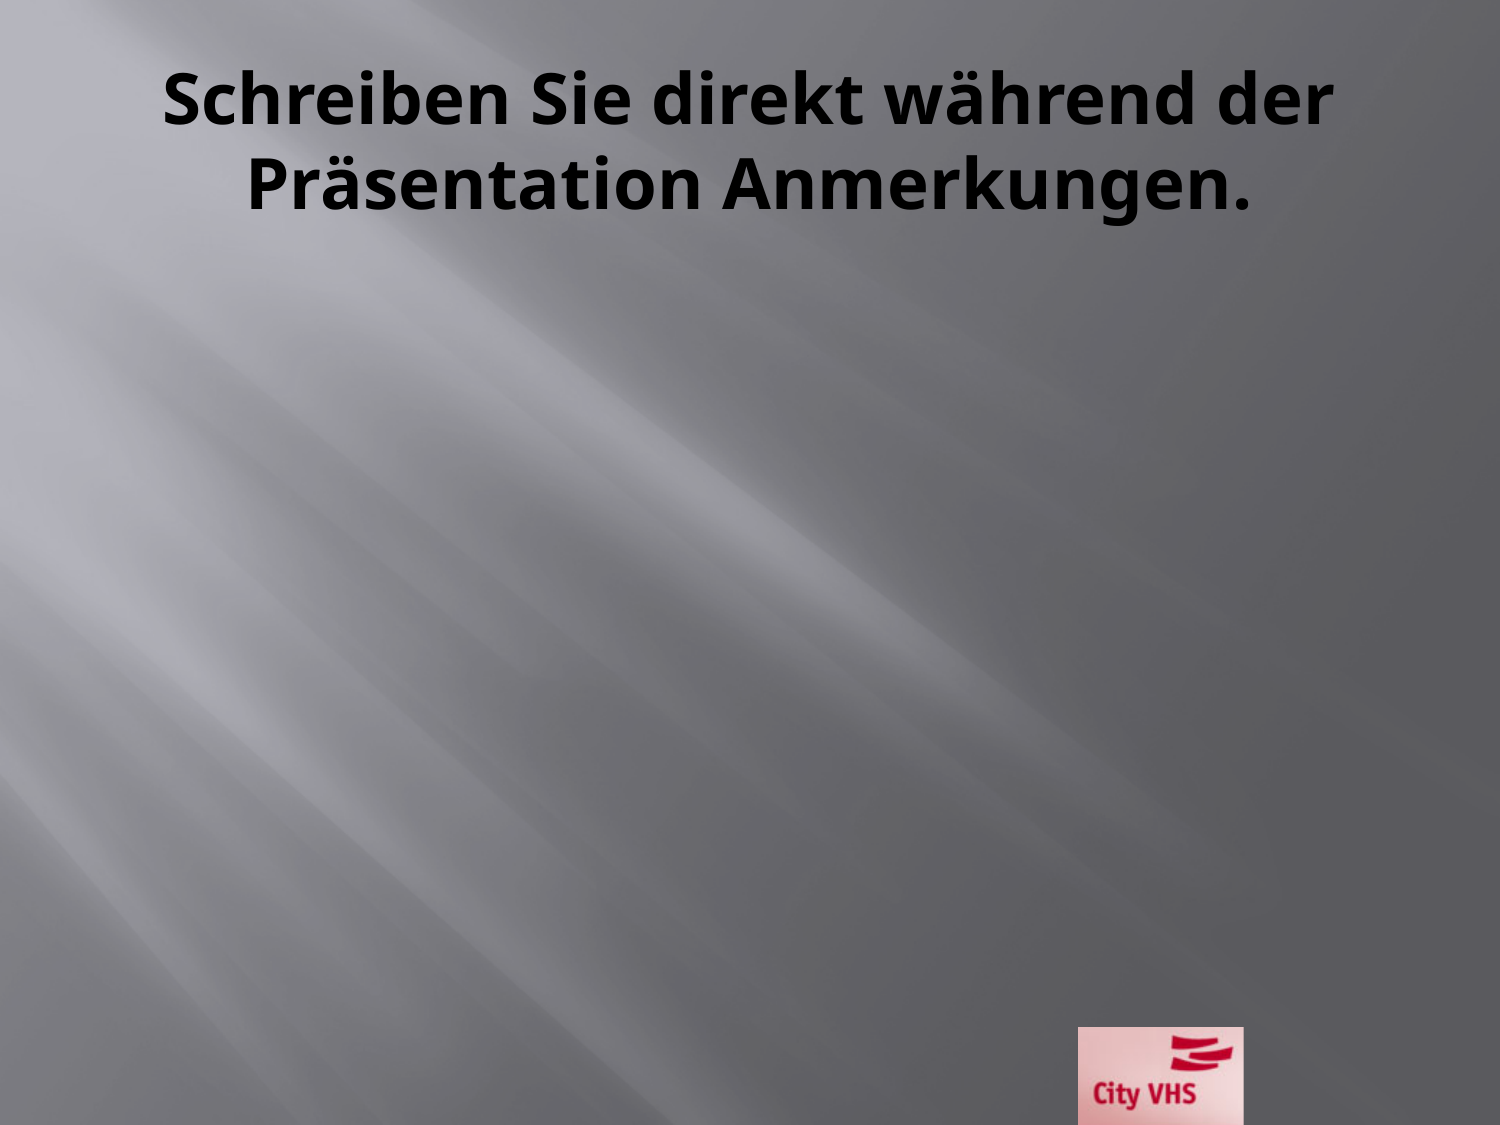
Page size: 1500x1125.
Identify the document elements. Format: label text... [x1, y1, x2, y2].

title Schreiben Sie direkt während der Präsentation Anmerkungen. [75, 45, 1425, 233]
picture [1078, 1027, 1244, 1125]
